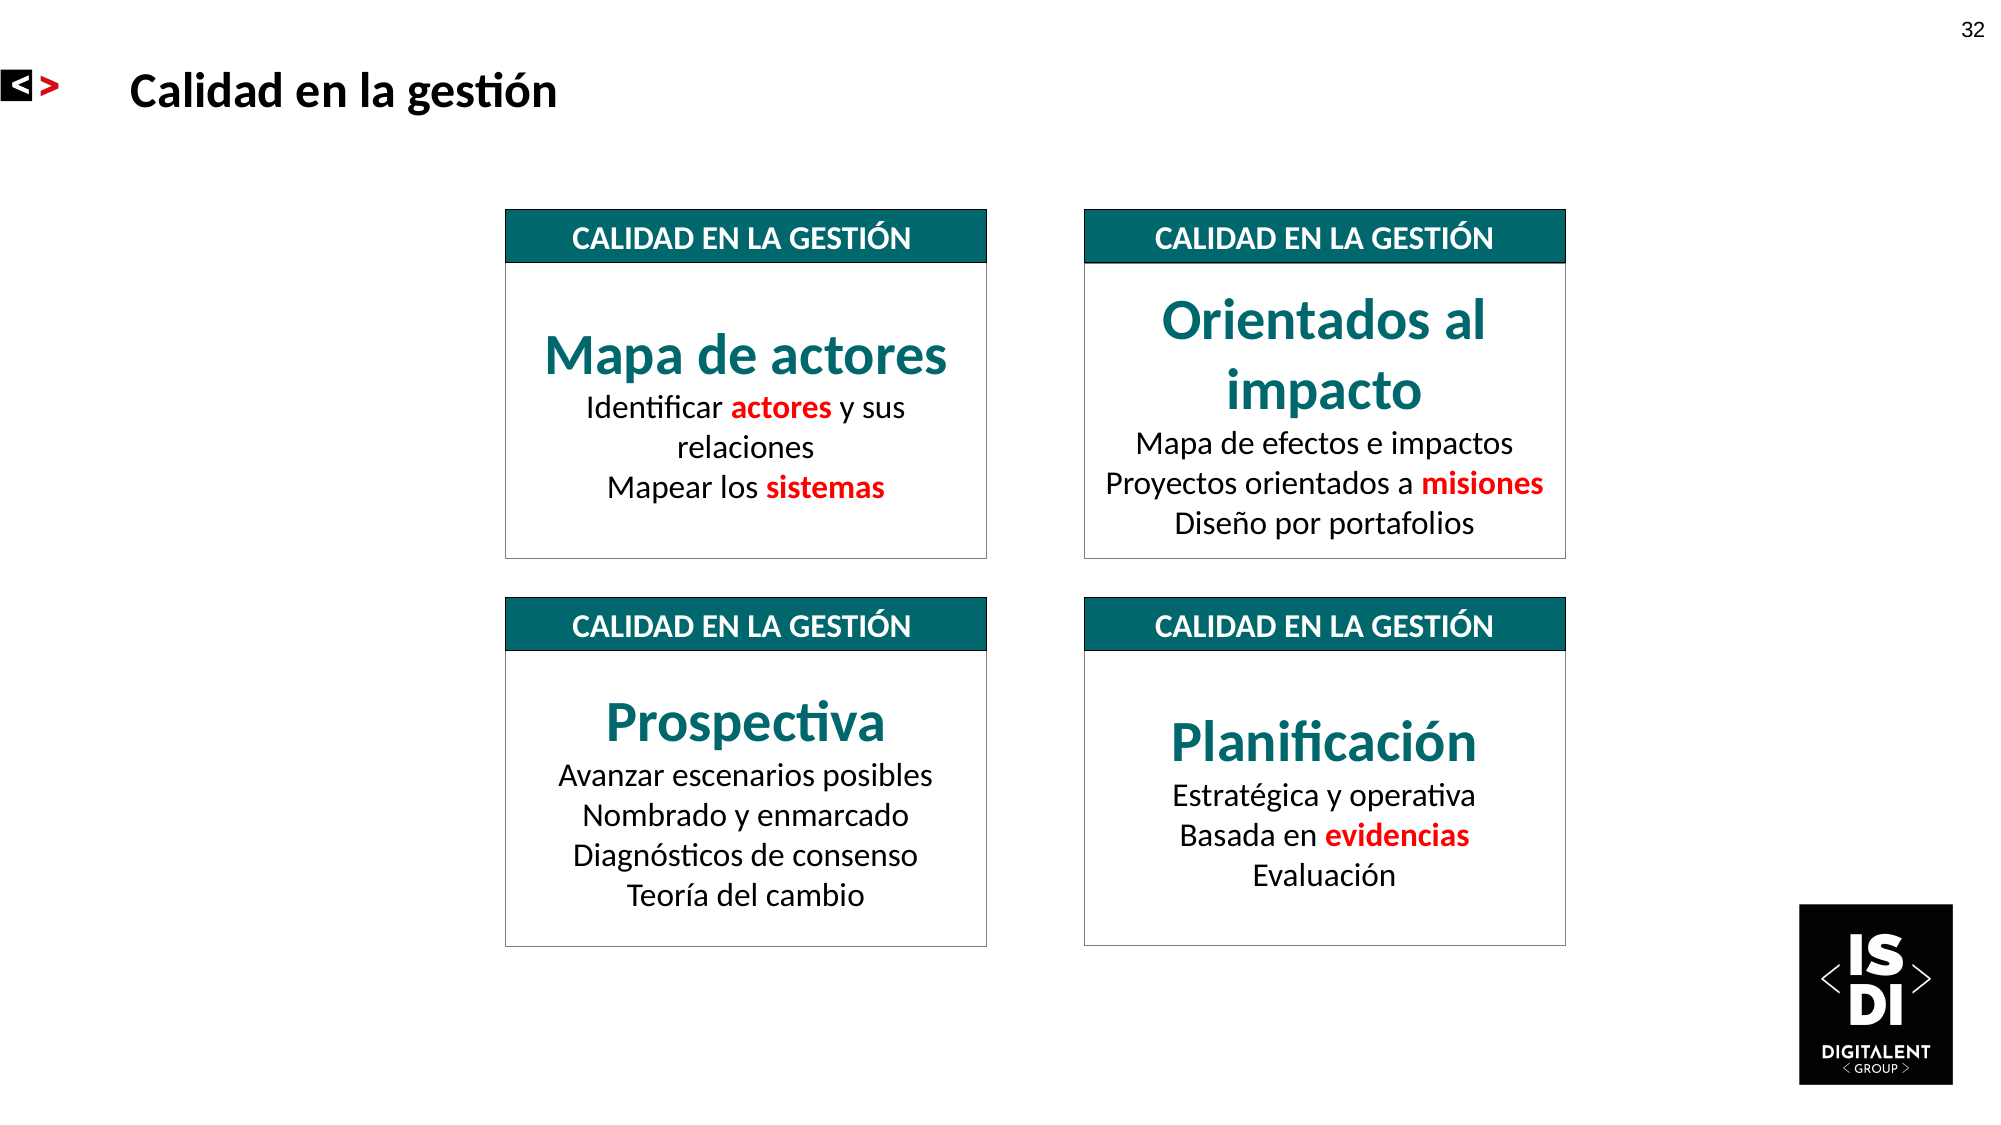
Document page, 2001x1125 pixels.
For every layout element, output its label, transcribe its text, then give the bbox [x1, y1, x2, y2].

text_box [1084, 596, 1566, 946]
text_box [505, 209, 987, 559]
title Calidad en la gestión [115, 37, 1888, 137]
picture [7, 73, 33, 100]
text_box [505, 596, 987, 947]
picture [1797, 902, 1955, 1087]
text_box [1084, 209, 1566, 559]
picture [37, 74, 59, 99]
